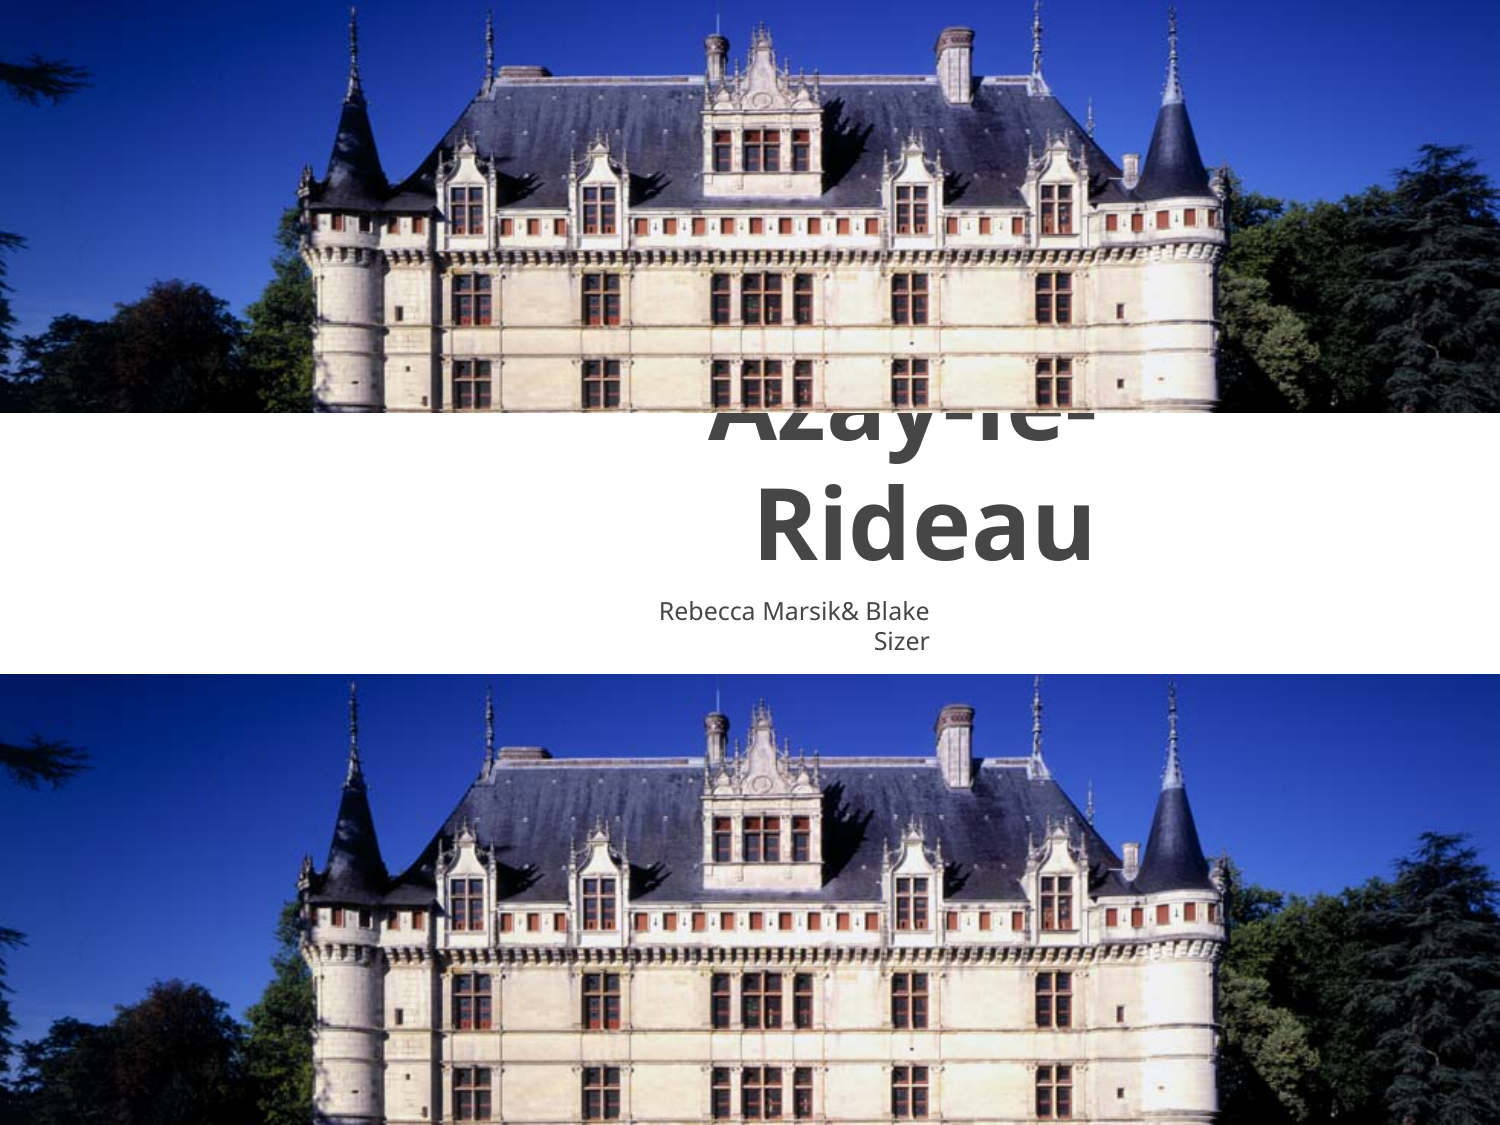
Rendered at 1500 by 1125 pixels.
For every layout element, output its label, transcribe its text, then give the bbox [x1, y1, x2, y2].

picture [0, 0, 1500, 413]
subtitle Rebecca Marsik& Blake Sizer [612, 587, 938, 674]
title Azay-le-Rideau [425, 424, 1113, 588]
picture [0, 674, 1500, 1125]
